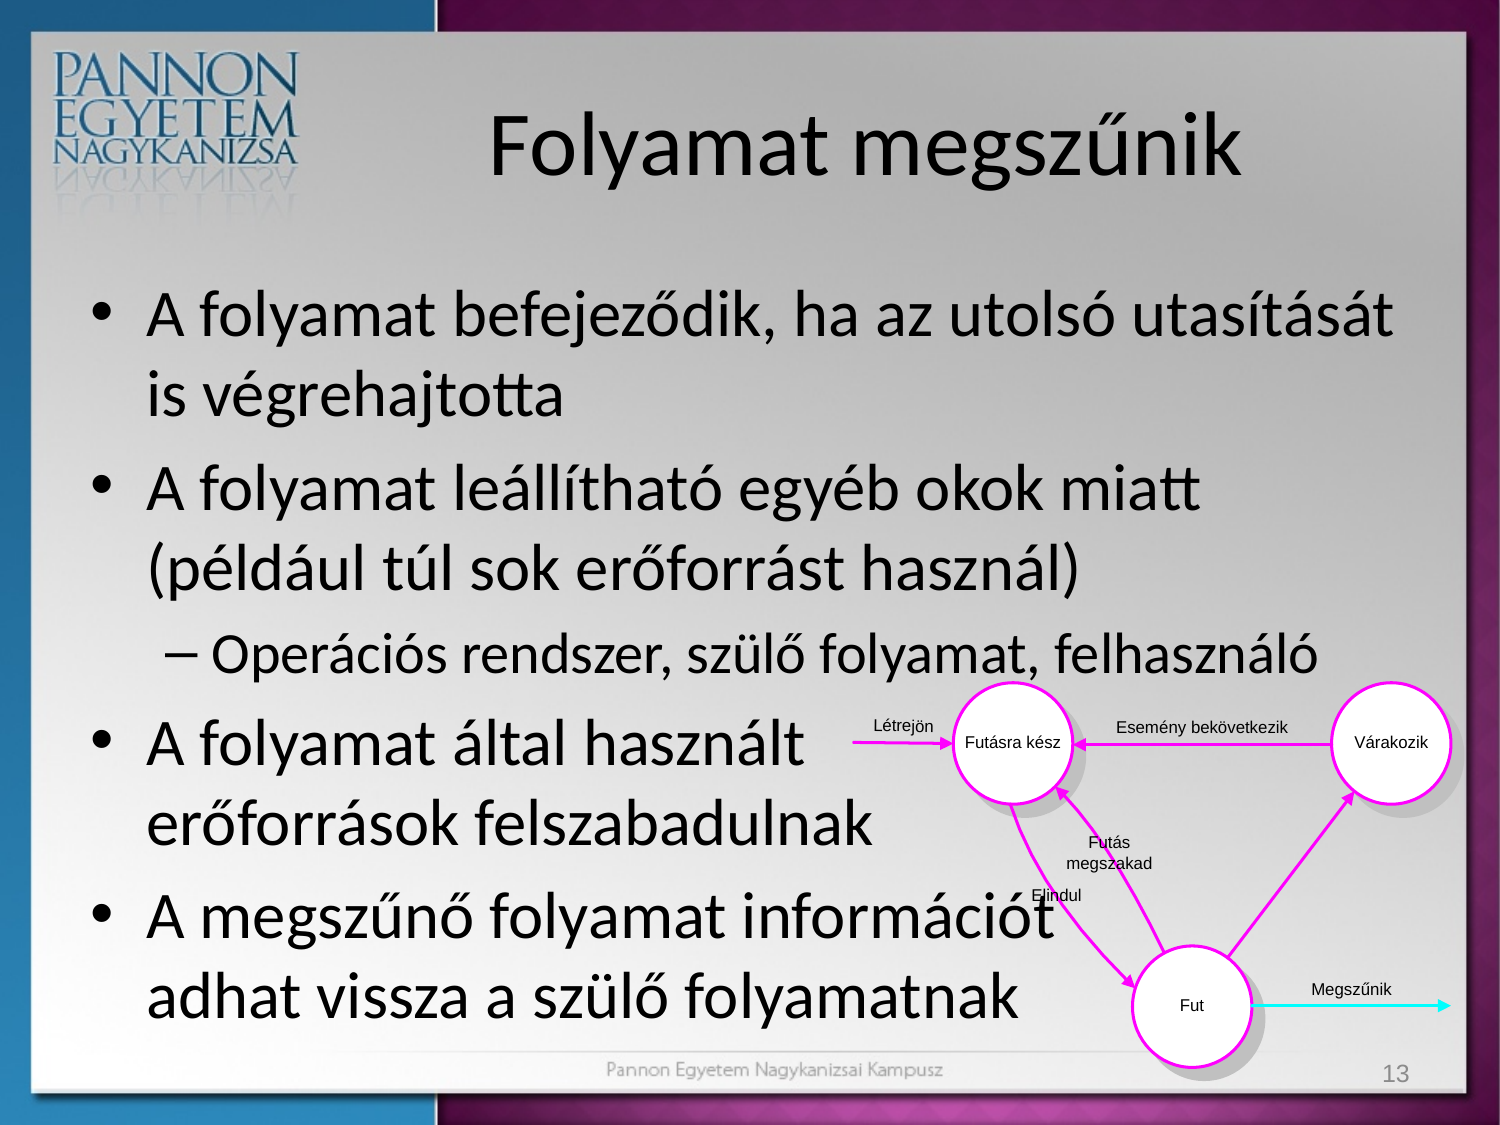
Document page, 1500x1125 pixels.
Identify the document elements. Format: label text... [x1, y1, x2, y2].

title Folyamat megszűnik [328, 45, 1425, 233]
slide_number 13 [1074, 1093, 1425, 1103]
list A folyamat befejeződik, ha az utolsó utasítását is végrehajtotta A folyamat leállítható egyéb okok miatt (például túl sok erőforrást használ) Operációs rendszer, szülő folyamat, felhasználó A folyamat által használt erőforrások felszabadulnak A megszűnő folyamat információt adhat vissza a szülő folyamatnak [75, 262, 1425, 1080]
picture [0, 0, 1500, 1125]
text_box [837, 677, 1468, 1085]
